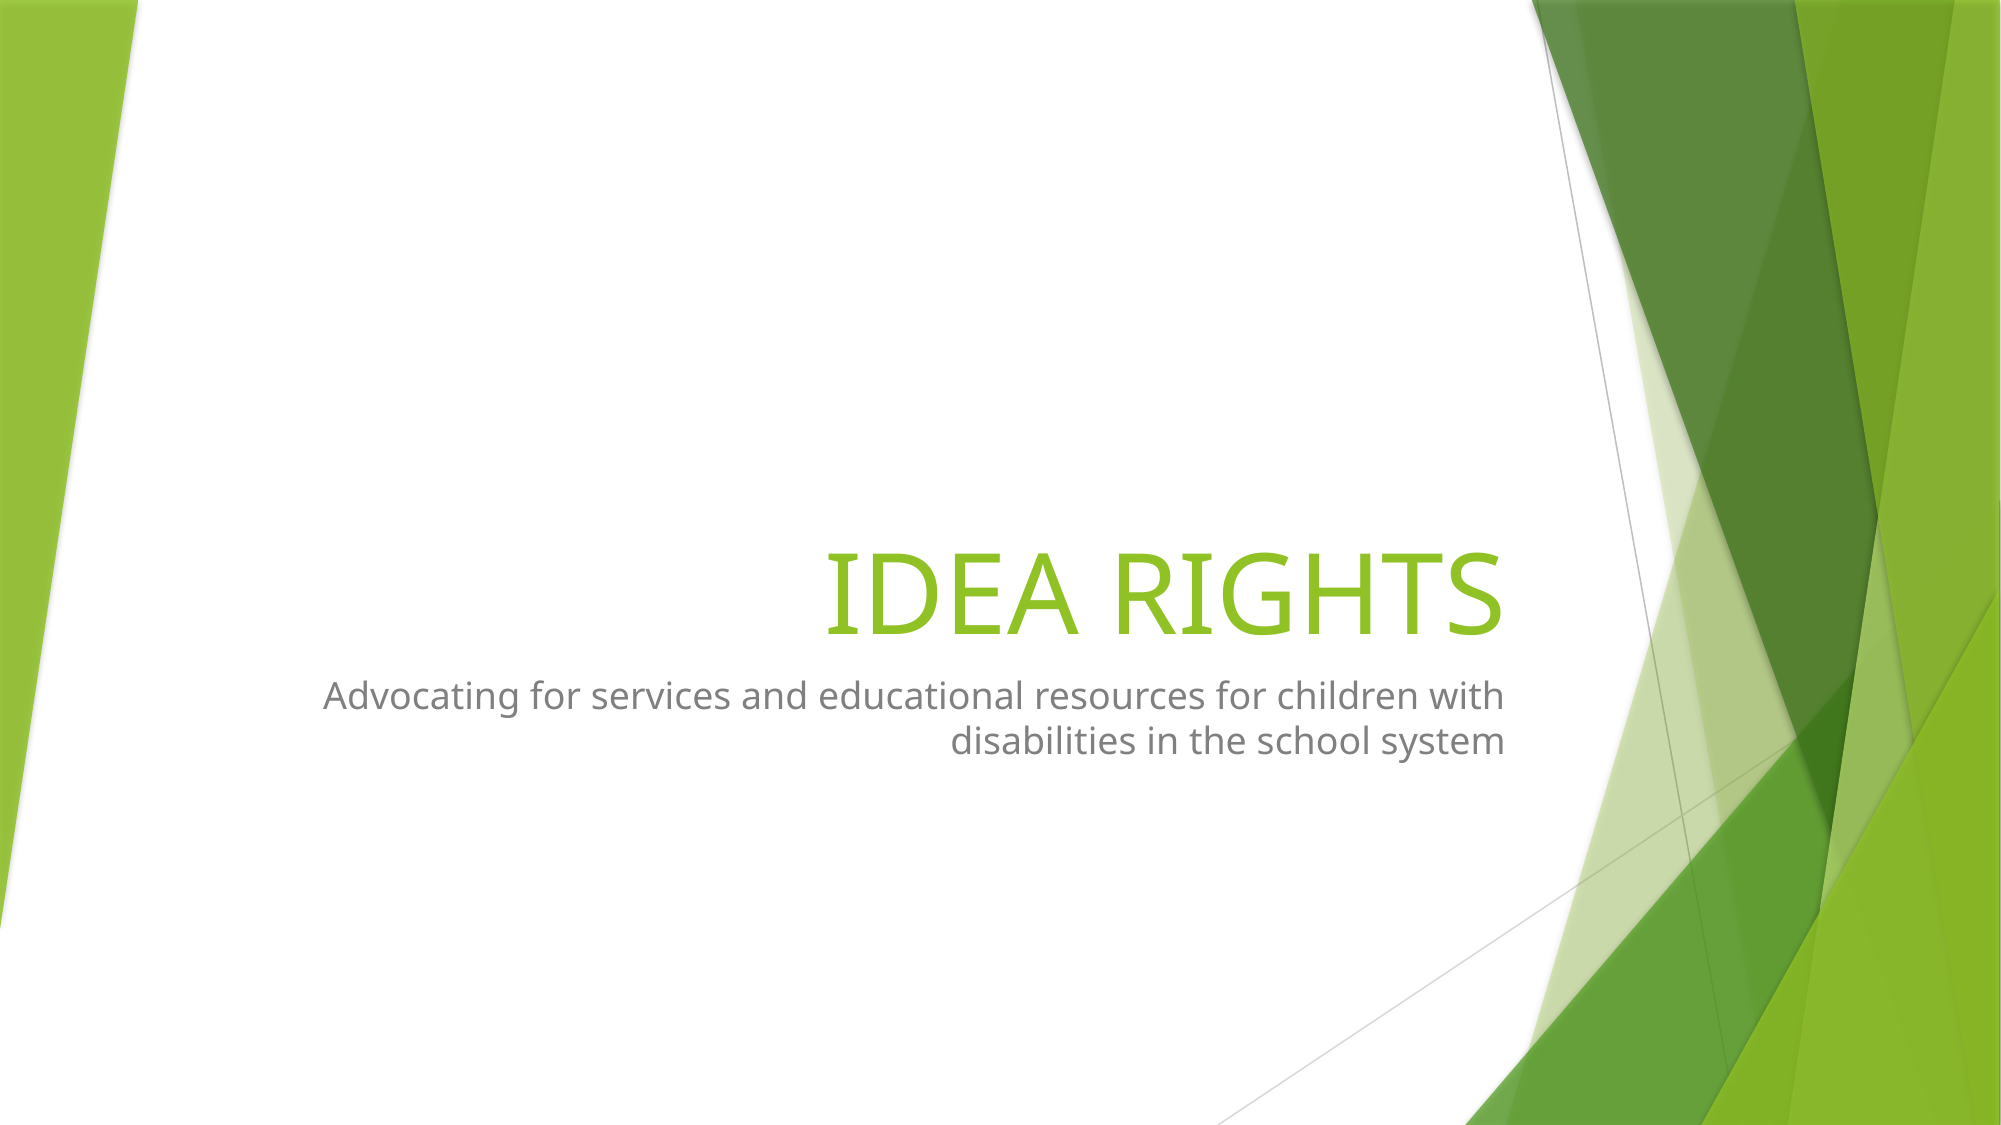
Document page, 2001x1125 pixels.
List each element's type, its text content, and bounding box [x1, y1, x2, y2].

subtitle Advocating for services and educational resources for children with disabilities in the school system [247, 664, 1522, 845]
title IDEA RIGHTS [247, 394, 1522, 664]
